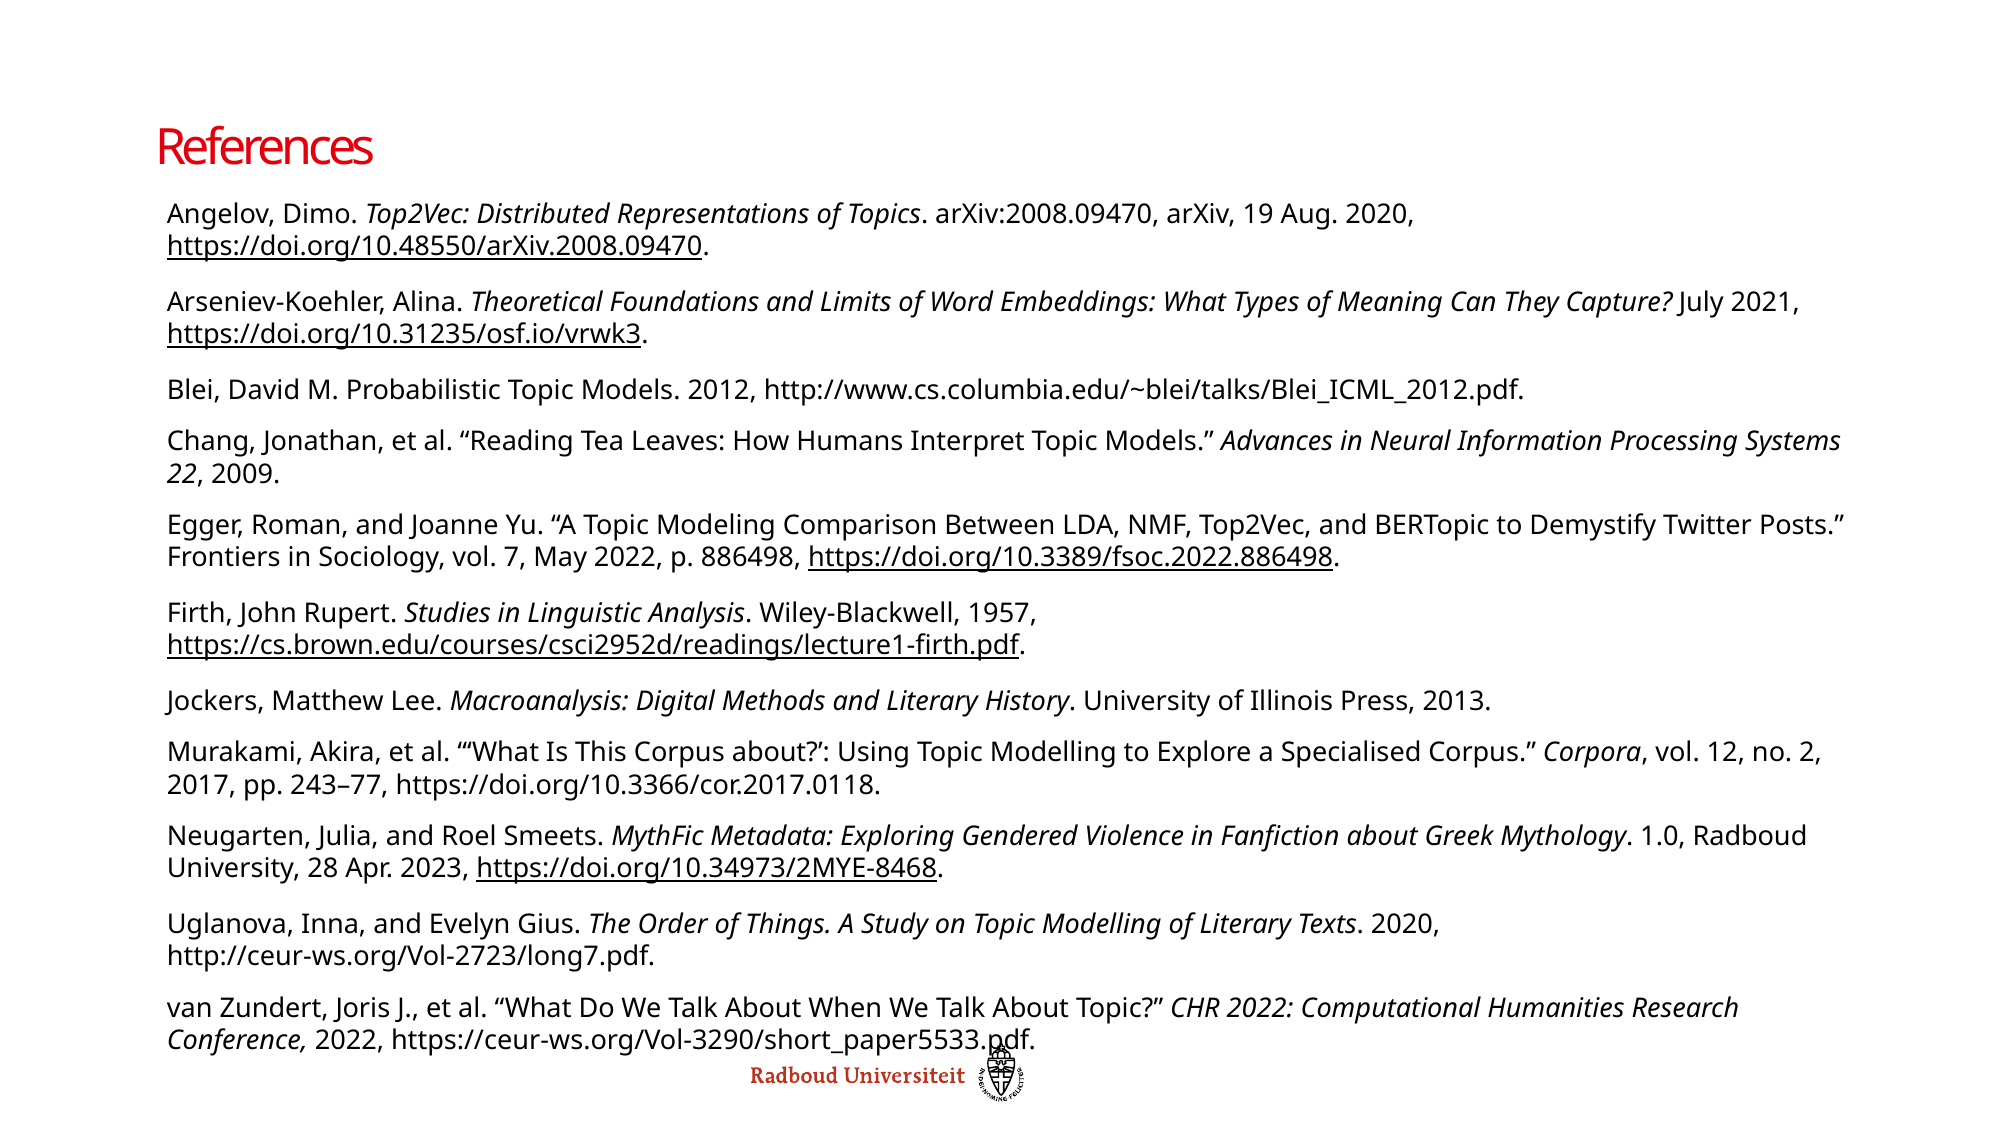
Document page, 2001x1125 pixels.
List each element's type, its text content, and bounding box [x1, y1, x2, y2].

title References [155, 54, 1868, 173]
list Angelov, Dimo. Top2Vec: Distributed Representations of Topics. arXiv:2008.09470, arXiv, 19 Aug. 2020, https://doi.org/10.48550/arXiv.2008.09470. Arseniev-Koehler, Alina. Theoretical Foundations and Limits of Word Embeddings: What Types of Meaning Can They Capture? July 2021, https://doi.org/10.31235/osf.io/vrwk3. Blei, David M. Probabilistic Topic Models. 2012, http://www.cs.columbia.edu/~blei/talks/Blei_ICML_2012.pdf. Chang, Jonathan, et al. “Reading Tea Leaves: How Humans Interpret Topic Models.” Advances in Neural Information Processing Systems 22, 2009. Egger, Roman, and Joanne Yu. “A Topic Modeling Comparison Between LDA, NMF, Top2Vec, and BERTopic to Demystify Twitter Posts.” Frontiers in Sociology, vol. 7, May 2022, p. 886498, https://doi.org/10.3389/fsoc.2022.886498. Firth, John Rupert. Studies in Linguistic Analysis. Wiley-Blackwell, 1957, https://cs.brown.edu/courses/csci2952d/readings/lecture1-firth.pdf. Jockers, Matthew Lee. Macroanalysis: Digital Methods and Literary History. University of Illinois Press, 2013. Murakami, Akira, et al. “‘What Is This Corpus about?’: Using Topic Modelling to Explore a Specialised Corpus.” Corpora, vol. 12, no. 2, 2017, pp. 243–77, https://doi.org/10.3366/cor.2017.0118. Neugarten, Julia, and Roel Smeets. MythFic Metadata: Exploring Gendered Violence in Fanfiction about Greek Mythology. 1.0, Radboud University, 28 Apr. 2023, https://doi.org/10.34973/2MYE-8468. Uglanova, Inna, and Evelyn Gius. The Order of Things. A Study on Topic Modelling of Literary Texts. 2020, http://ceur-ws.org/Vol-2723/long7.pdf. van Zundert, Joris J., et al. “What Do We Talk About When We Talk About Topic?” CHR 2022: Computational Humanities Research Conference, 2022, https://ceur-ws.org/Vol-3290/short_paper5533.pdf. [166, 196, 1857, 1035]
